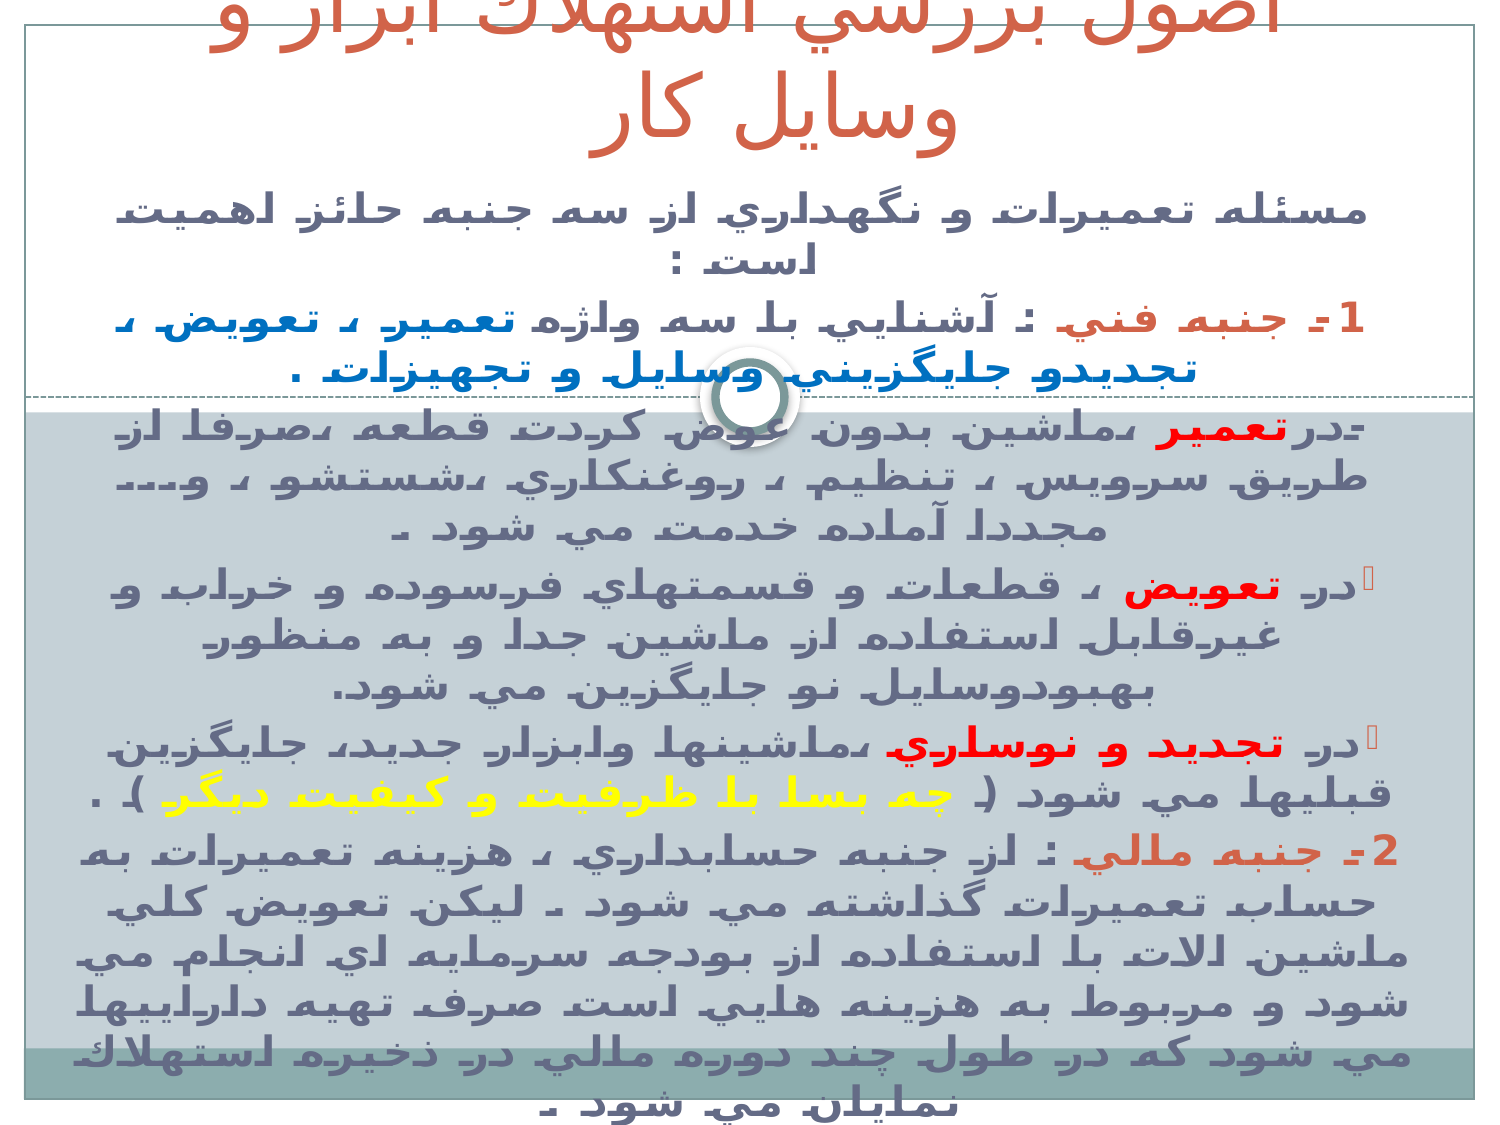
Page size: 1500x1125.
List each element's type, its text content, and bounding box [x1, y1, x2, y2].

subtitle مسئله تعميرات و نگهداري از سه جنبه حائز اهميت است : 1- جنبه فني : آشنايي با سه واژه تعمير ، تعويض ، تجديدو جايگزيني وسايل و تجهيزات . -درتعمير ،ماشين بدون عوض كردت قطعه ،صرفا از طريق سرويس ، تنظيم ، روغنكاري ،شستشو ، و... مجددا آماده خدمت مي شود . در تعويض ، قطعات و قسمتهاي فرسوده و خراب و غيرقابل استفاده از ماشين جدا و به منظور بهبودوسايل نو جايگزين مي شود. در تجديد و نوساري ،ماشينها وابزار جديد، جايگزين قبليها مي شود ( چه بسا با ظرفيت و كيفيت ديگر ) . 2- جنبه مالي : از جنبه حسابداري ، هزينه تعميرات به حساب تعميرات گذاشته مي شود . ليكن تعويض كلي ماشين الات با استفاده از بودجه سرمايه اي انجام مي شود و مربوط به هزينه هايي است صرف تهيه داراييها مي شود كه در طول چند دوره مالي در ذخيره استهلاك نمايان مي شود . 3- جنبه مديريتي : منظور از تعميرات ونگهداري از نظر مديريت آن است كه « قابليت اعتماد » وسايل و ماشين الات بيشتر شود [37, 174, 1450, 1125]
title اصول بررسي استهلاك ابزار و وسايل كار [112, 37, 1388, 163]
